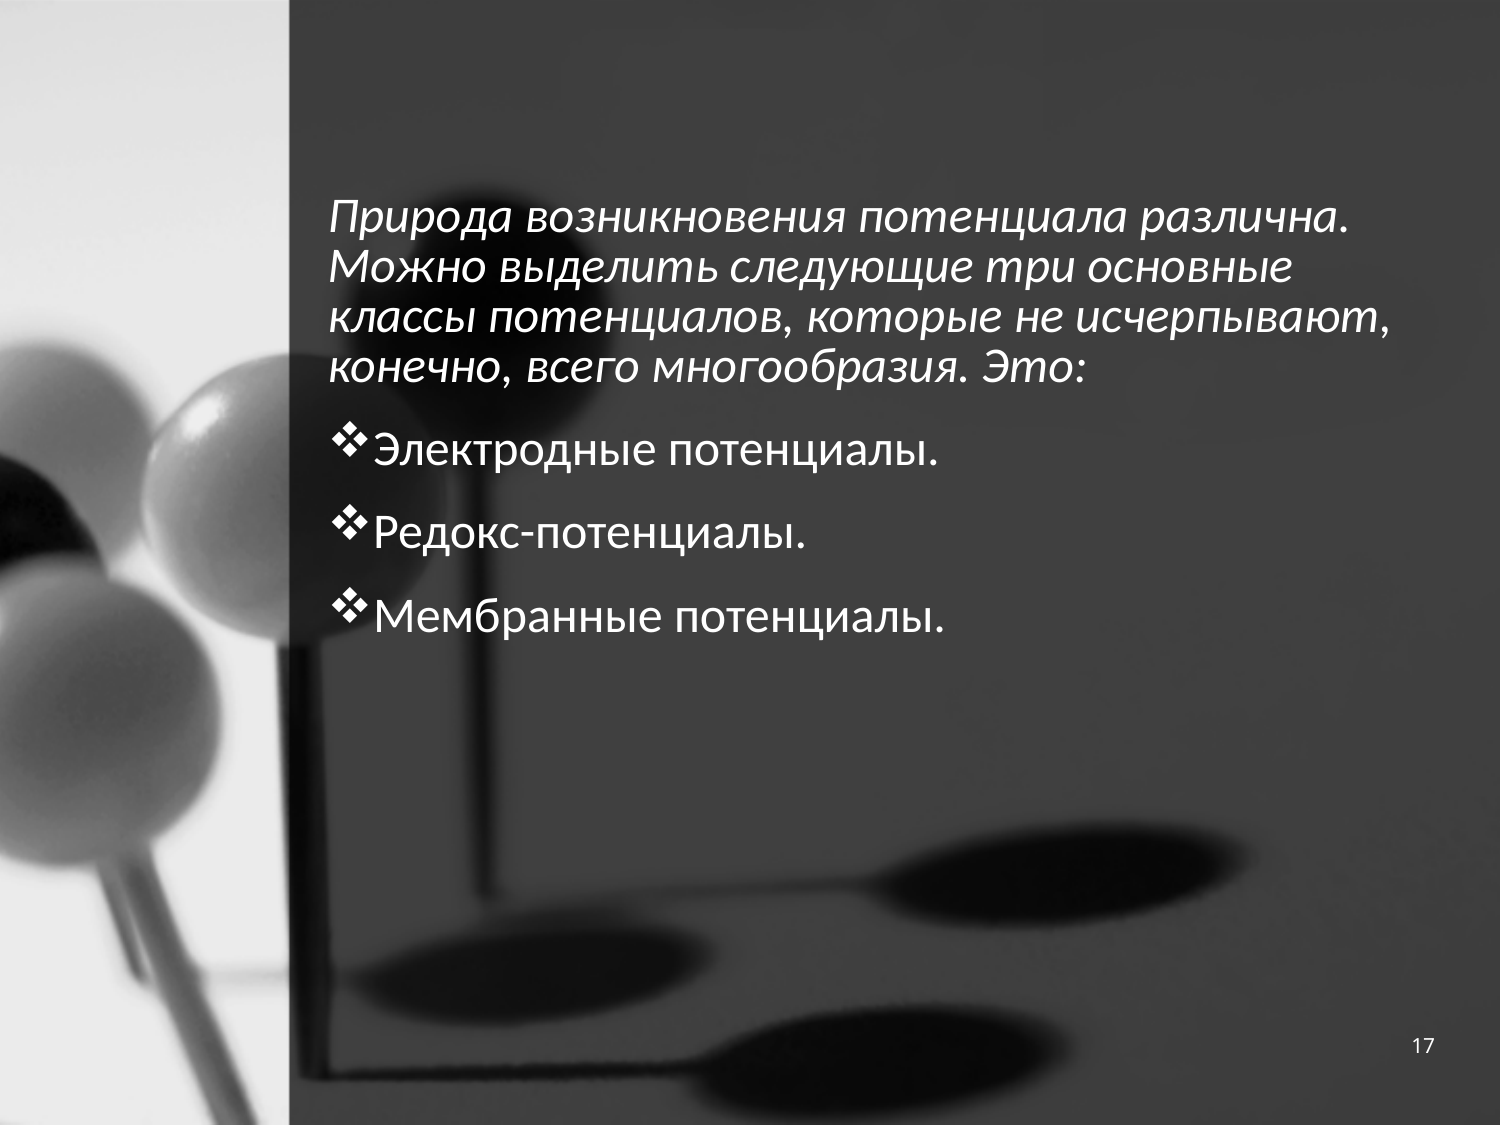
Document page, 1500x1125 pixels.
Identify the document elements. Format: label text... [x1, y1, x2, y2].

list Природа возникновения потенциала различна. Можно выделить следующие три основные классы потенциалов, которые не исчерпывают, конечно, всего многообразия. Это: Электродные потенциалы. Редокс-потенциалы. Мембранные потенциалы. [312, 184, 1451, 1001]
picture [0, 0, 1500, 1125]
slide_number 17 [1237, 1025, 1450, 1100]
